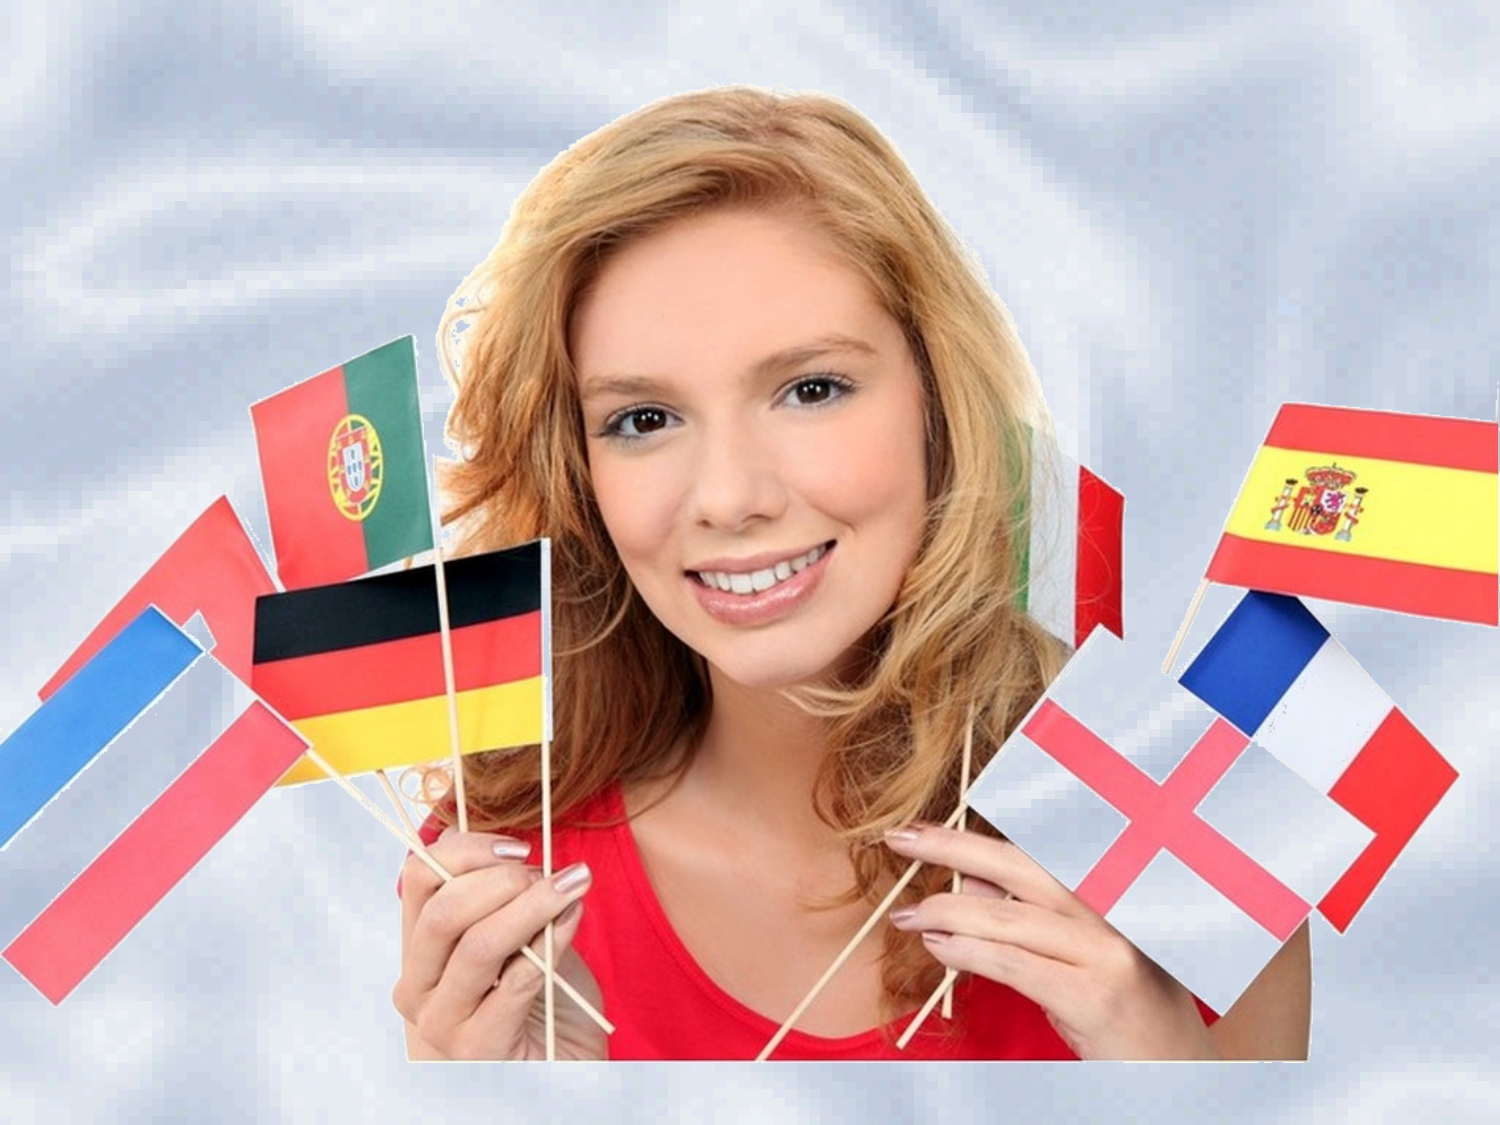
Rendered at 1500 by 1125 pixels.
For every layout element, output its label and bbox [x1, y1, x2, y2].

picture [0, 61, 1500, 1064]
